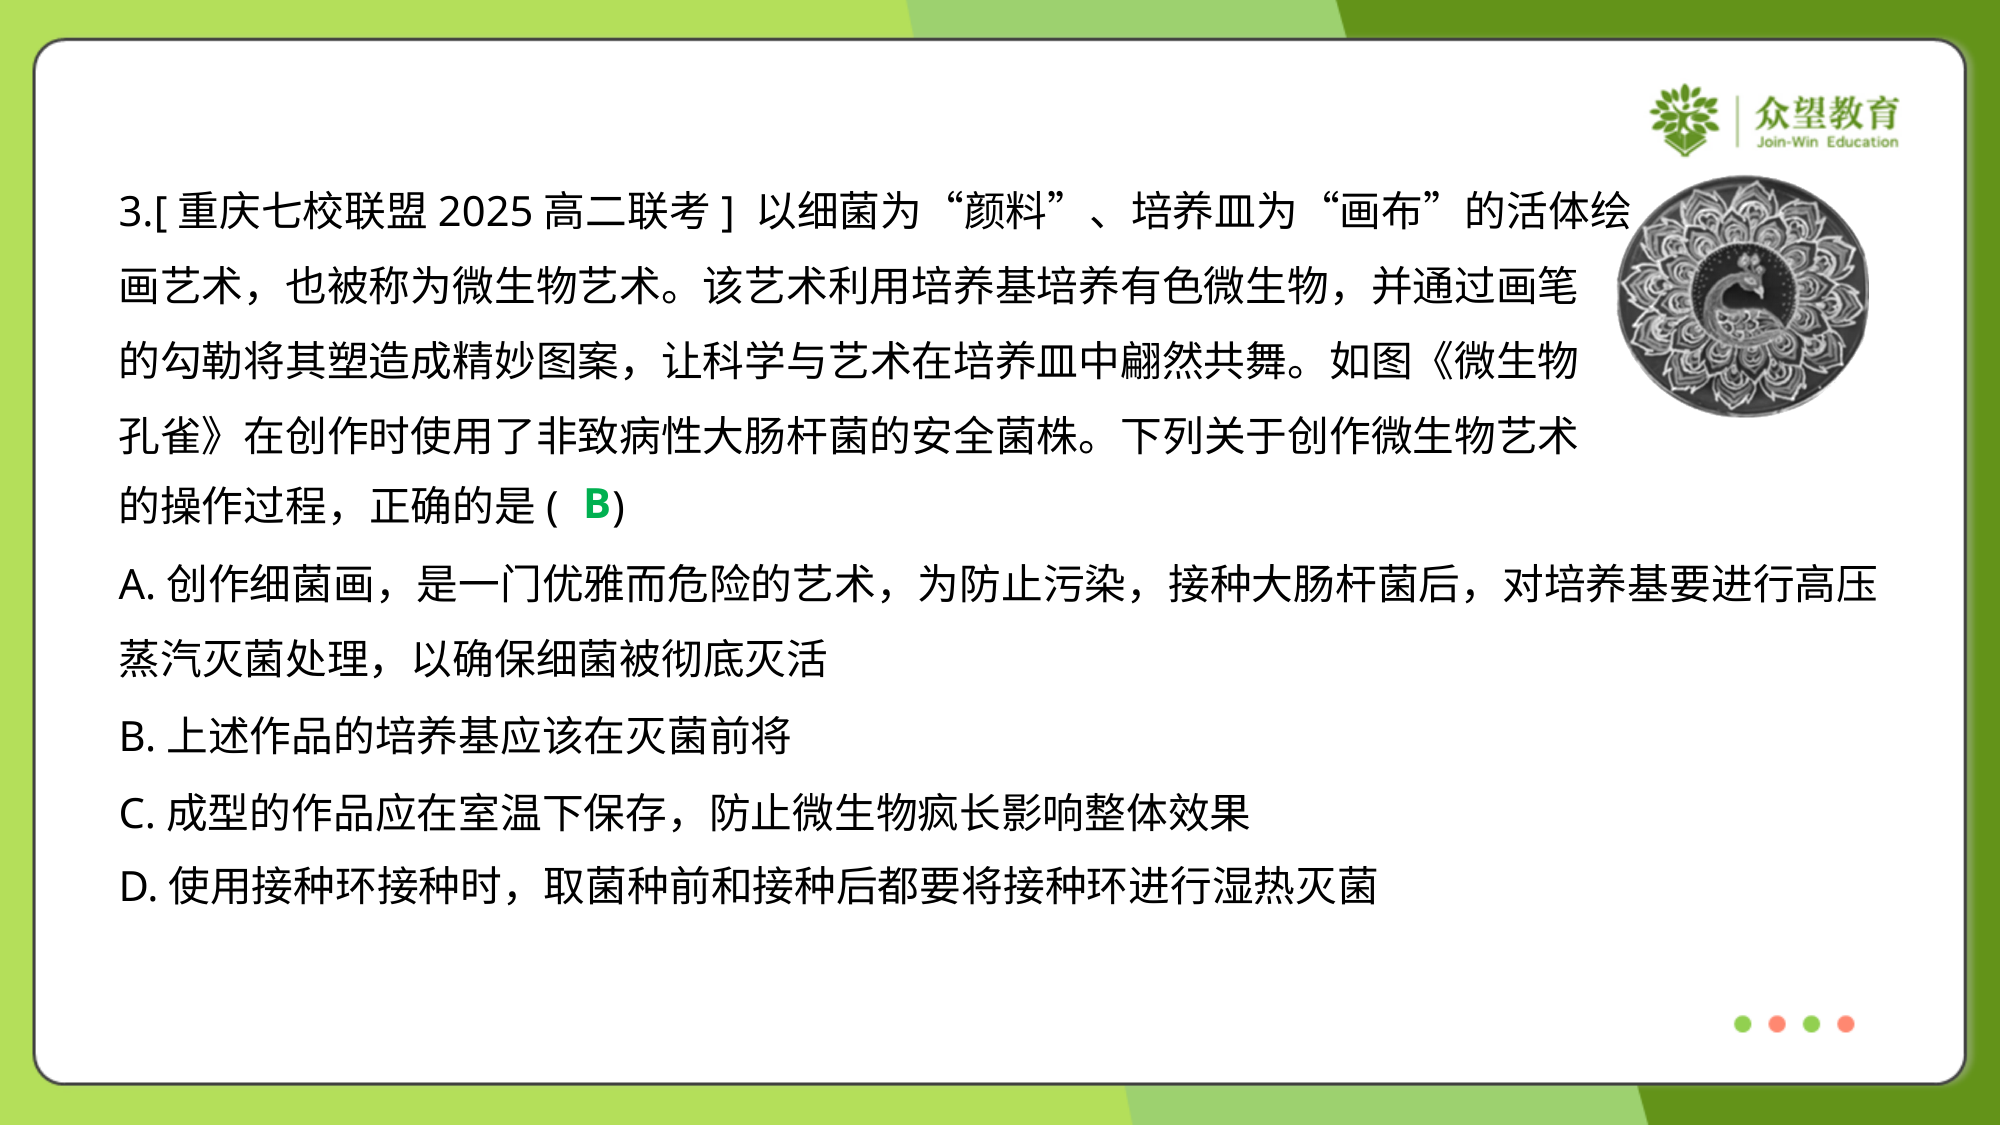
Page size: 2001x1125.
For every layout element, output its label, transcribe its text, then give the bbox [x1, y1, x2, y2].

picture [0, 0, 2000, 1125]
text_box 3.[重庆七校联盟2025高二联考] 以细菌为“颜料”、培养皿为“画布”的活体绘 画艺术，也被称为微生物艺术。该艺术利用培养基培养有色微生物，并通过画笔 的勾勒将其塑造成精妙图案，让科学与艺术在培养皿中翩然共舞。如图《微生物 孔雀》在创作时使用了非致病性大肠杆菌的安全菌株。下列关于创作微生物艺术 的操作过程，正确的是( ) [118, 159, 1601, 523]
text_box B [567, 456, 627, 521]
